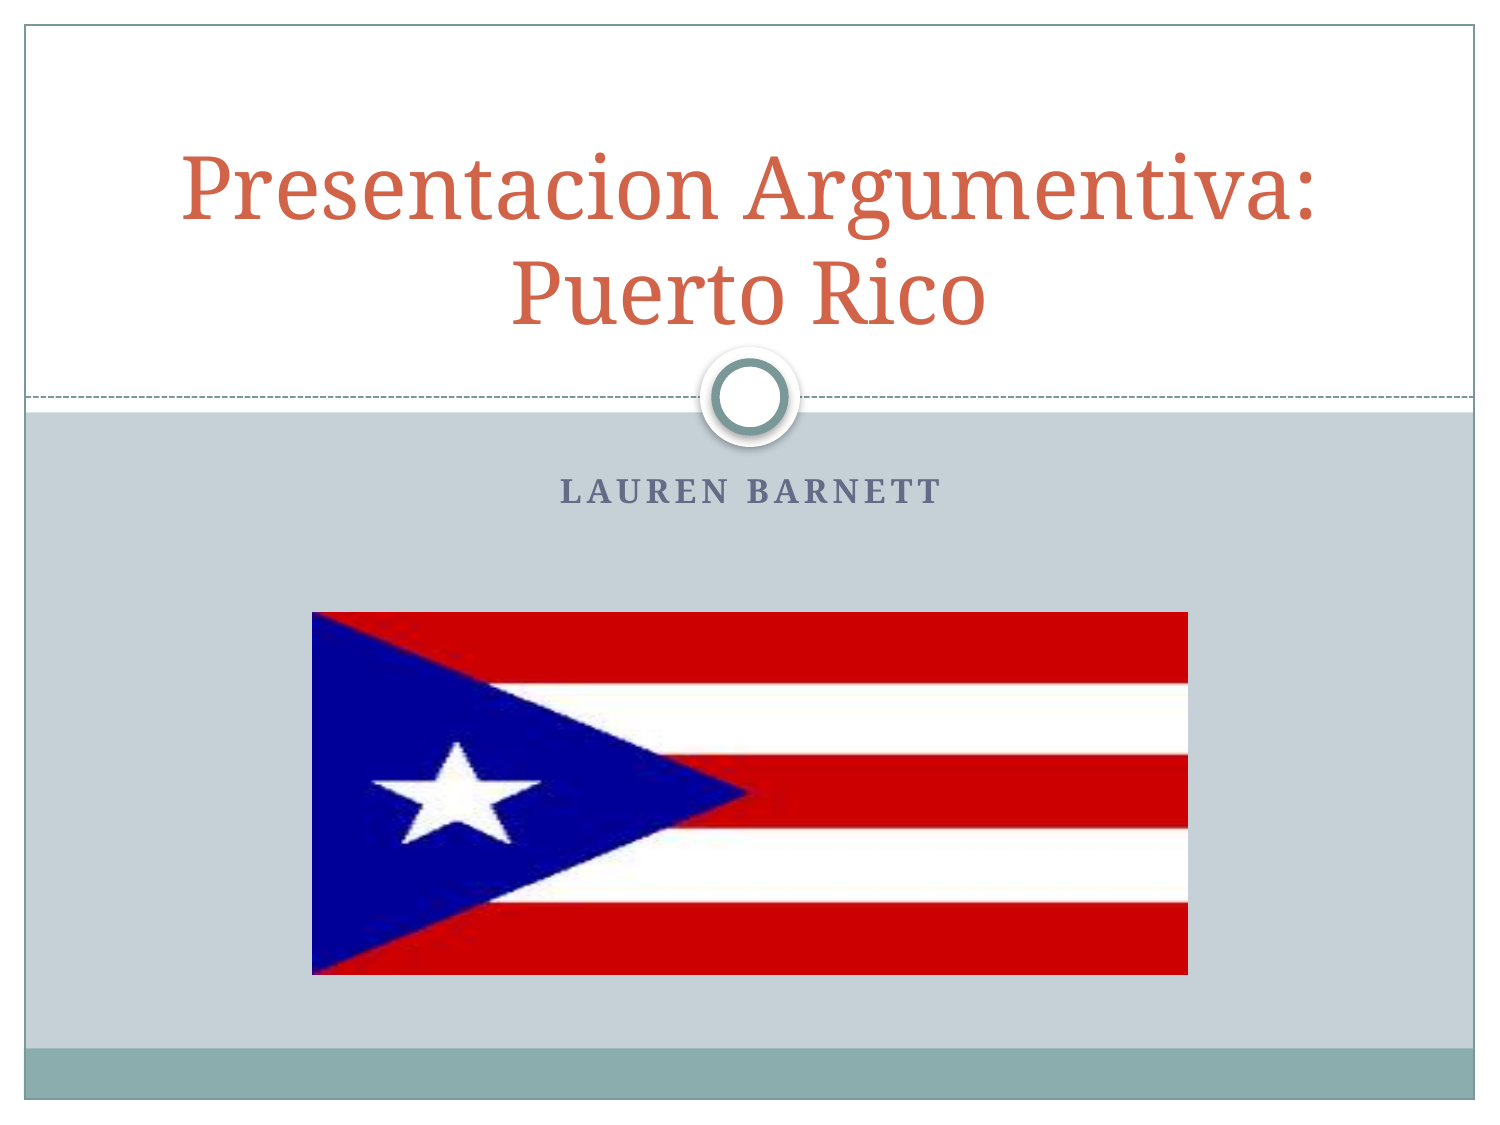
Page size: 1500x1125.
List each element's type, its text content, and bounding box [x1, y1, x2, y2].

picture [312, 612, 1188, 976]
subtitle Lauren Barnett [225, 462, 1275, 750]
title Presentacion Argumentiva: Puerto Rico [112, 62, 1388, 350]
